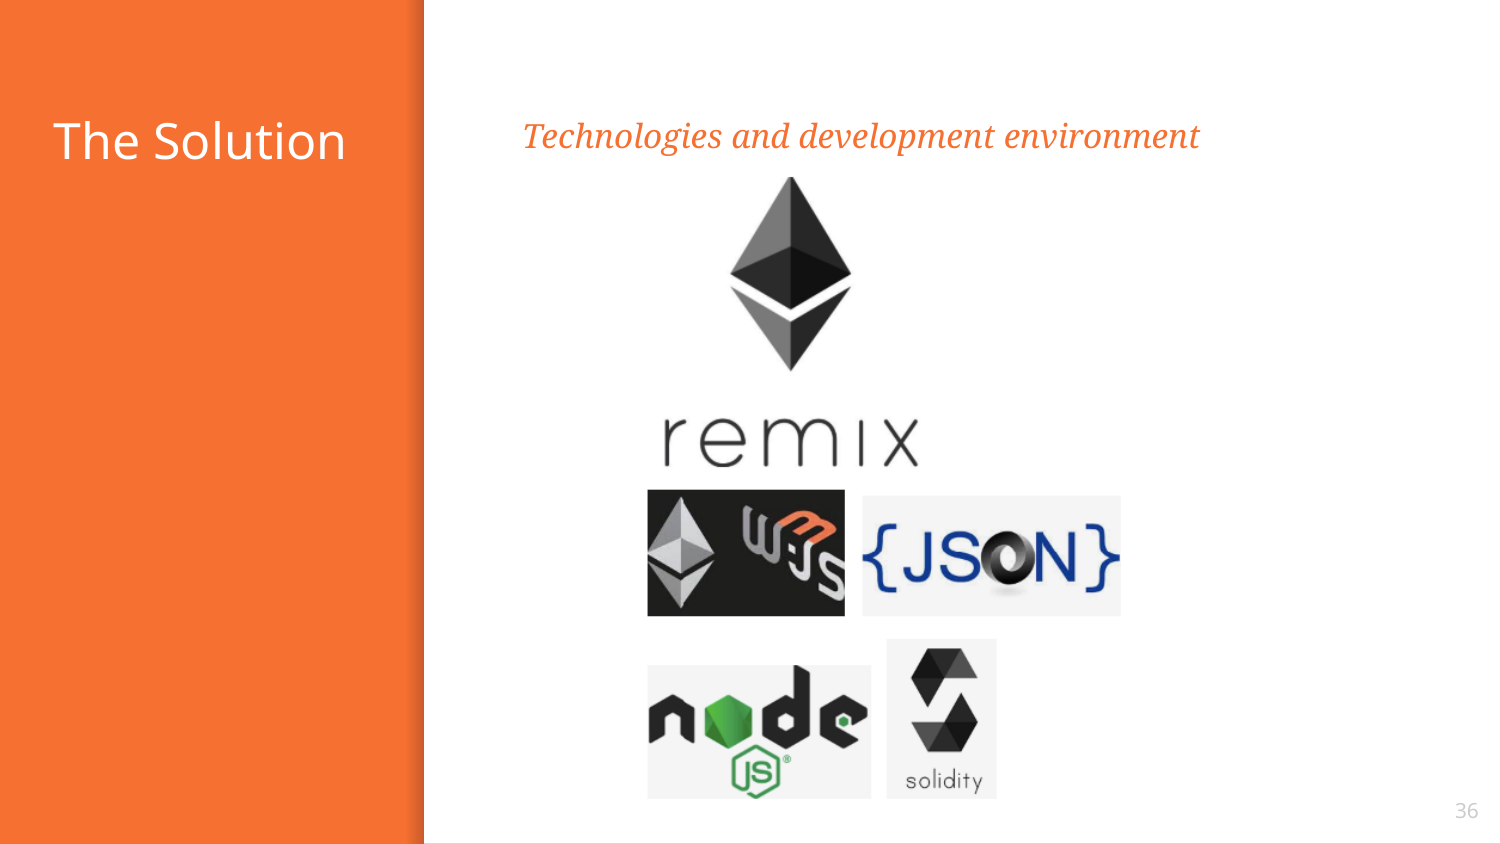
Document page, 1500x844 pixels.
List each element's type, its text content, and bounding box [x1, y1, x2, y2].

picture [613, 164, 1151, 819]
list Technologies and development environment [506, 94, 1425, 293]
slide_number ‹#› [1403, 779, 1494, 844]
title The Solution [38, 94, 375, 748]
